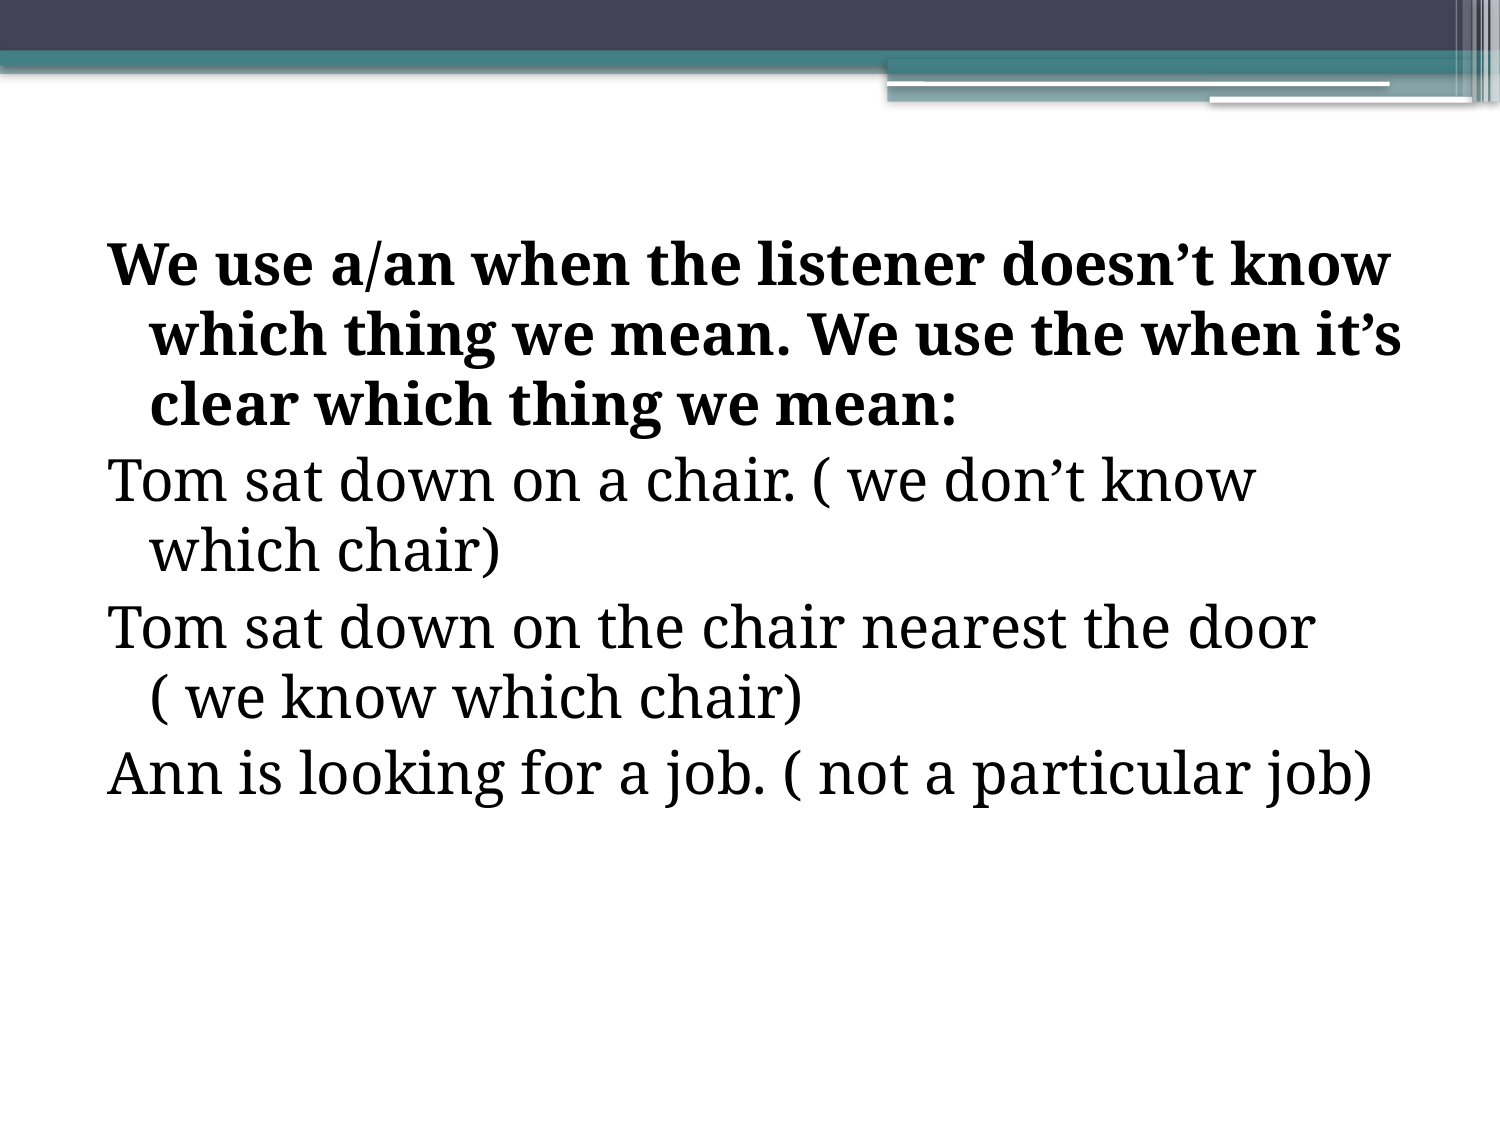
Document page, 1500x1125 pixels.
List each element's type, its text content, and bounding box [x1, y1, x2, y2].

list We use a/an when the listener doesn’t know which thing we mean. We use the when it’s clear which thing we mean: Tom sat down on a chair. ( we don’t know which chair) Tom sat down on the chair nearest the door ( we know which chair) Ann is looking for a job. ( not a particular job) [75, 219, 1425, 1079]
